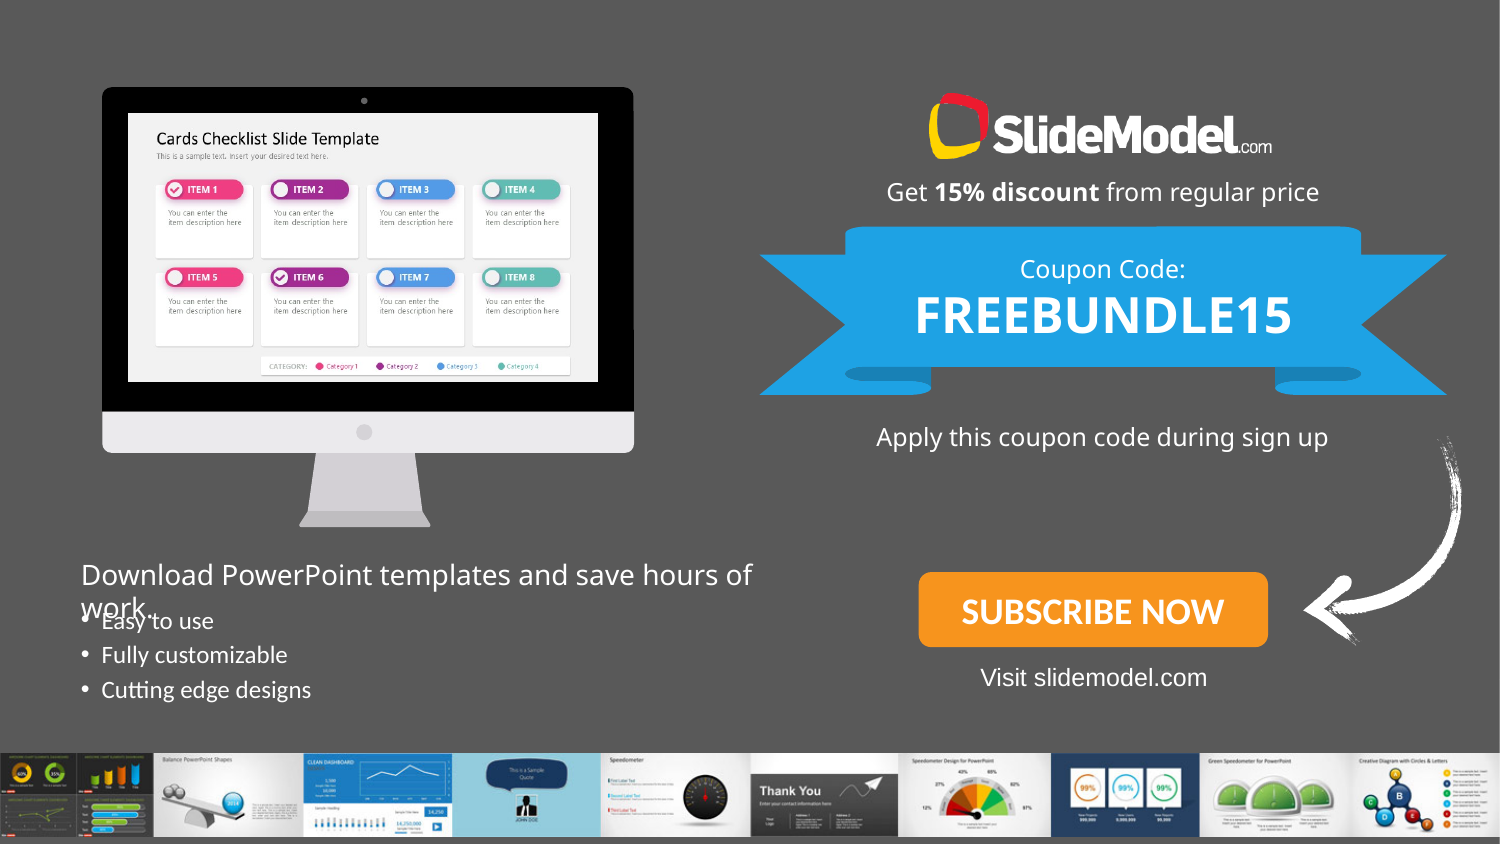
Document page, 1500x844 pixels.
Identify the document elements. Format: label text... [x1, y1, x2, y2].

text_box [0, 0, 1500, 752]
text_box Apply this coupon code during sign up [847, 413, 1359, 459]
text_box Coupon Code: FREEBUNDLE15 [880, 246, 1326, 352]
text_box [1303, 436, 1463, 646]
text_box Visit slidemodel.com [935, 655, 1253, 697]
picture [928, 93, 1273, 160]
picture [0, 753, 1500, 837]
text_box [101, 86, 635, 528]
text_box Easy to use Fully customizable Cutting edge designs [66, 632, 647, 711]
text_box Download PowerPoint templates and save hours of work. [66, 549, 794, 632]
text_box SUBSCRIBE NOW [916, 569, 1271, 650]
text_box Get 15% discount from regular price [793, 168, 1413, 214]
text_box [757, 224, 1450, 397]
picture [127, 113, 599, 382]
